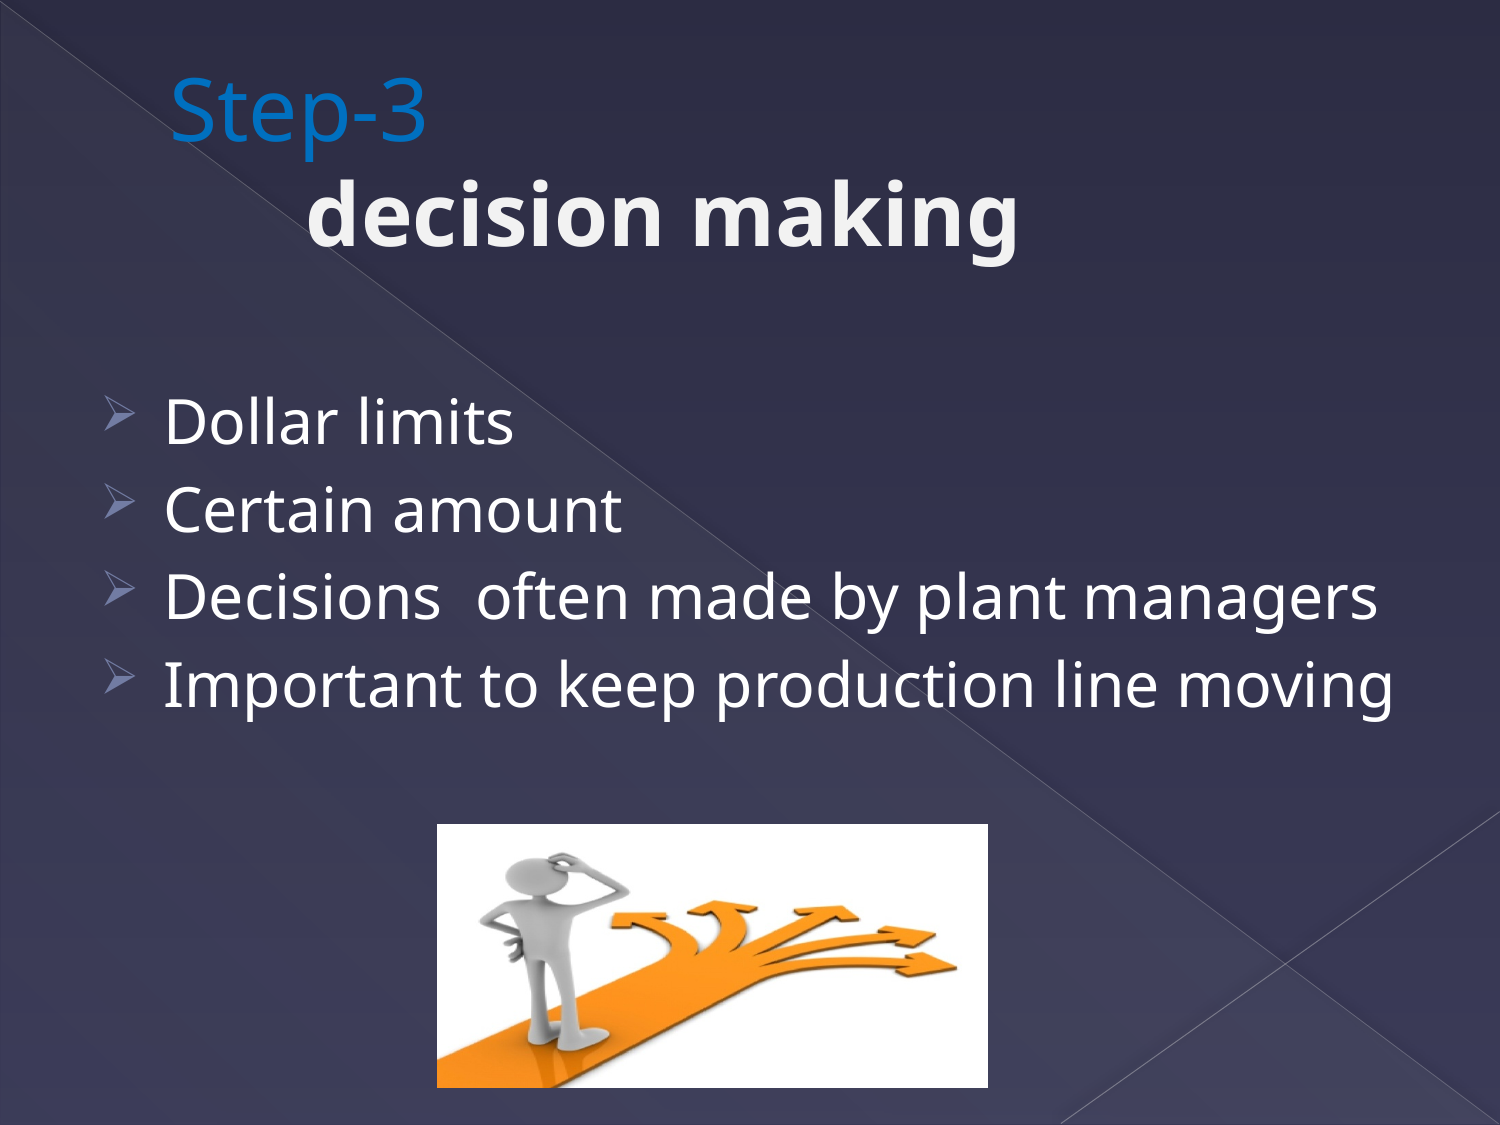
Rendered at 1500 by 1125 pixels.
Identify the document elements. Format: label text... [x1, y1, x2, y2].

picture [437, 824, 988, 1088]
title Step-3 decision making [75, 43, 1425, 274]
list Dollar limits Certain amount Decisions often made by plant managers Important to keep production line moving [75, 375, 1425, 1013]
